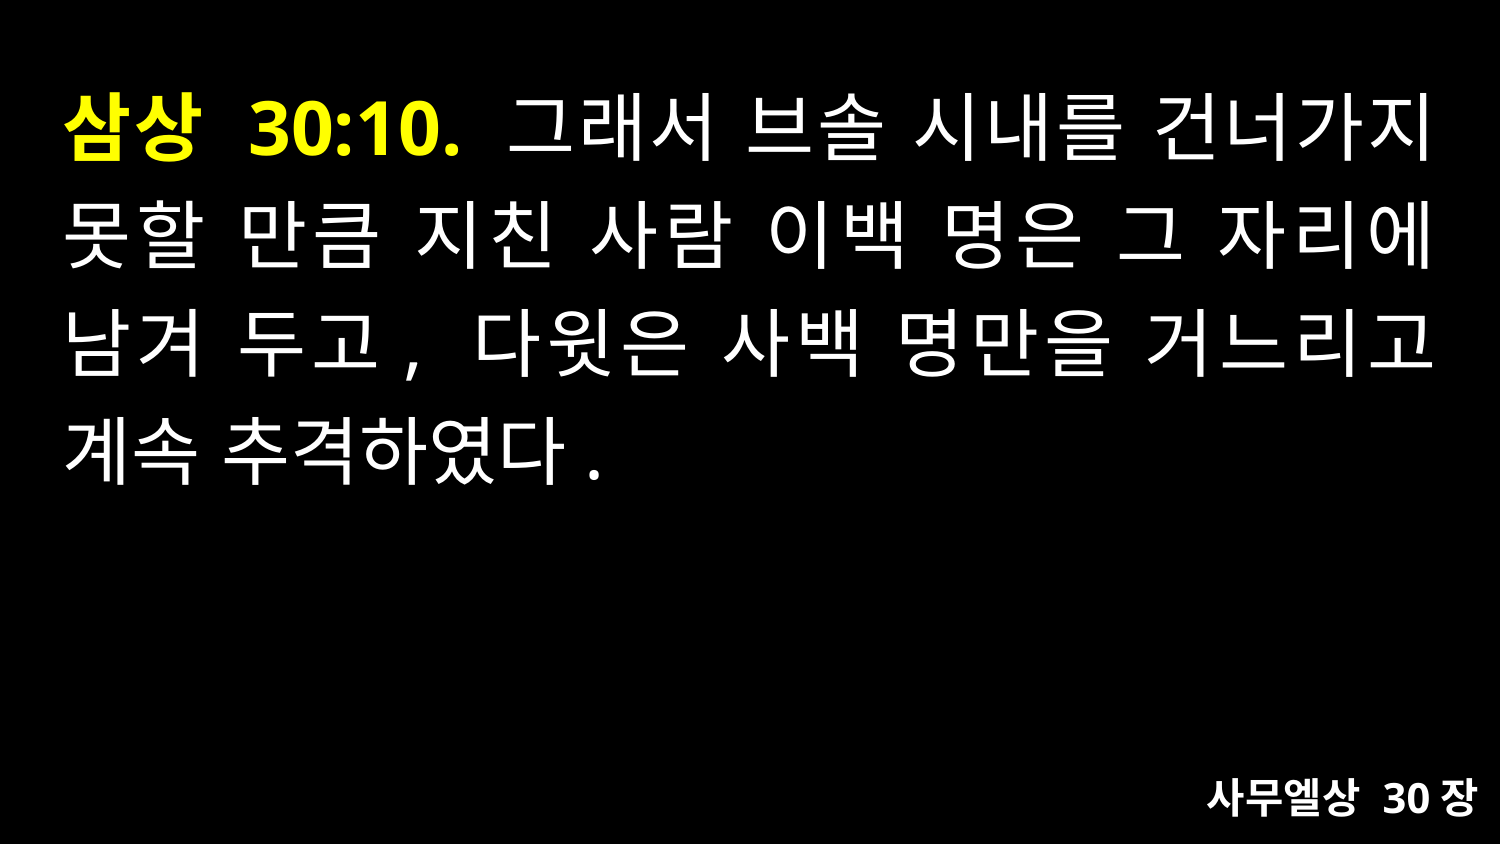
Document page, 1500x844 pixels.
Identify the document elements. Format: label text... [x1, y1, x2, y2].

title 삼상 30:10. 그래서 브솔 시내를 건너가지 못할 만큼 지친 사람 이백 명은 그 자리에 남겨 두고, 다윗은 사백 명만을 거느리고 계속 추격하였다. [0, 0, 1500, 844]
subtitle 사무엘상 30장 [916, 770, 1500, 844]
